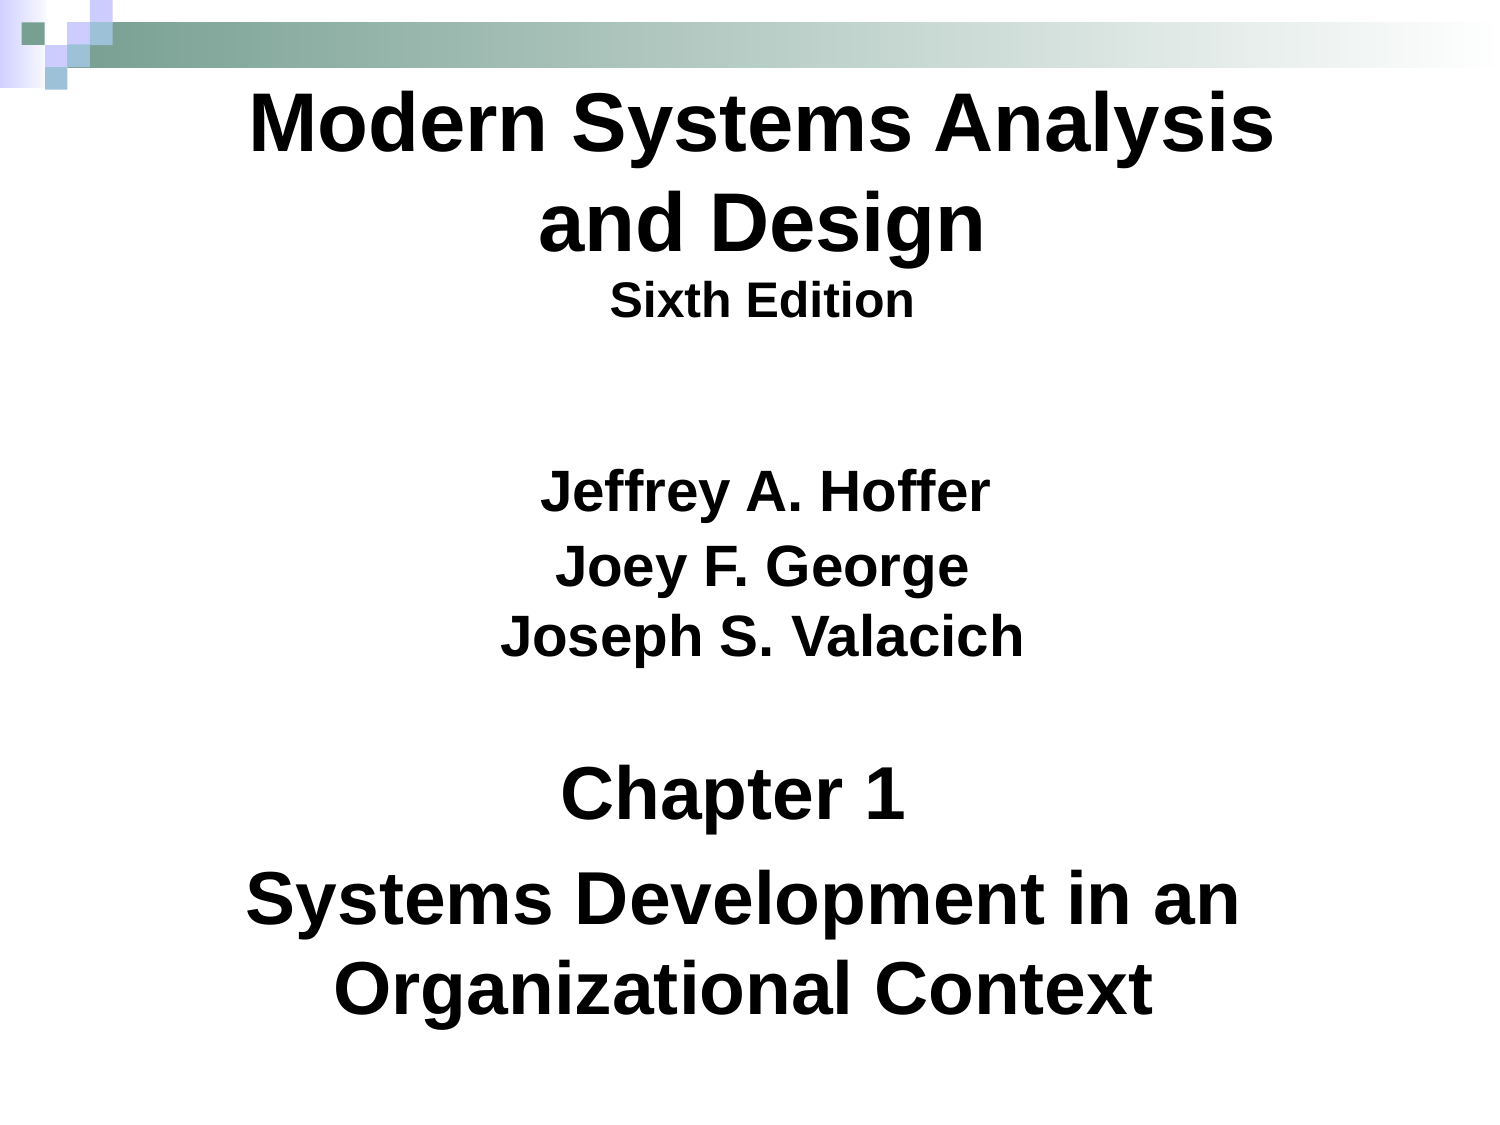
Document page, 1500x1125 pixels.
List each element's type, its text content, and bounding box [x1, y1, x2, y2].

subtitle Chapter 1 Systems Development in an Organizational Context [162, 737, 1325, 1025]
text_box Modern Systems Analysis and Design Sixth Edition Jeffrey A. Hoffer Joey F. George Joseph S. Valacich [150, 112, 1375, 675]
